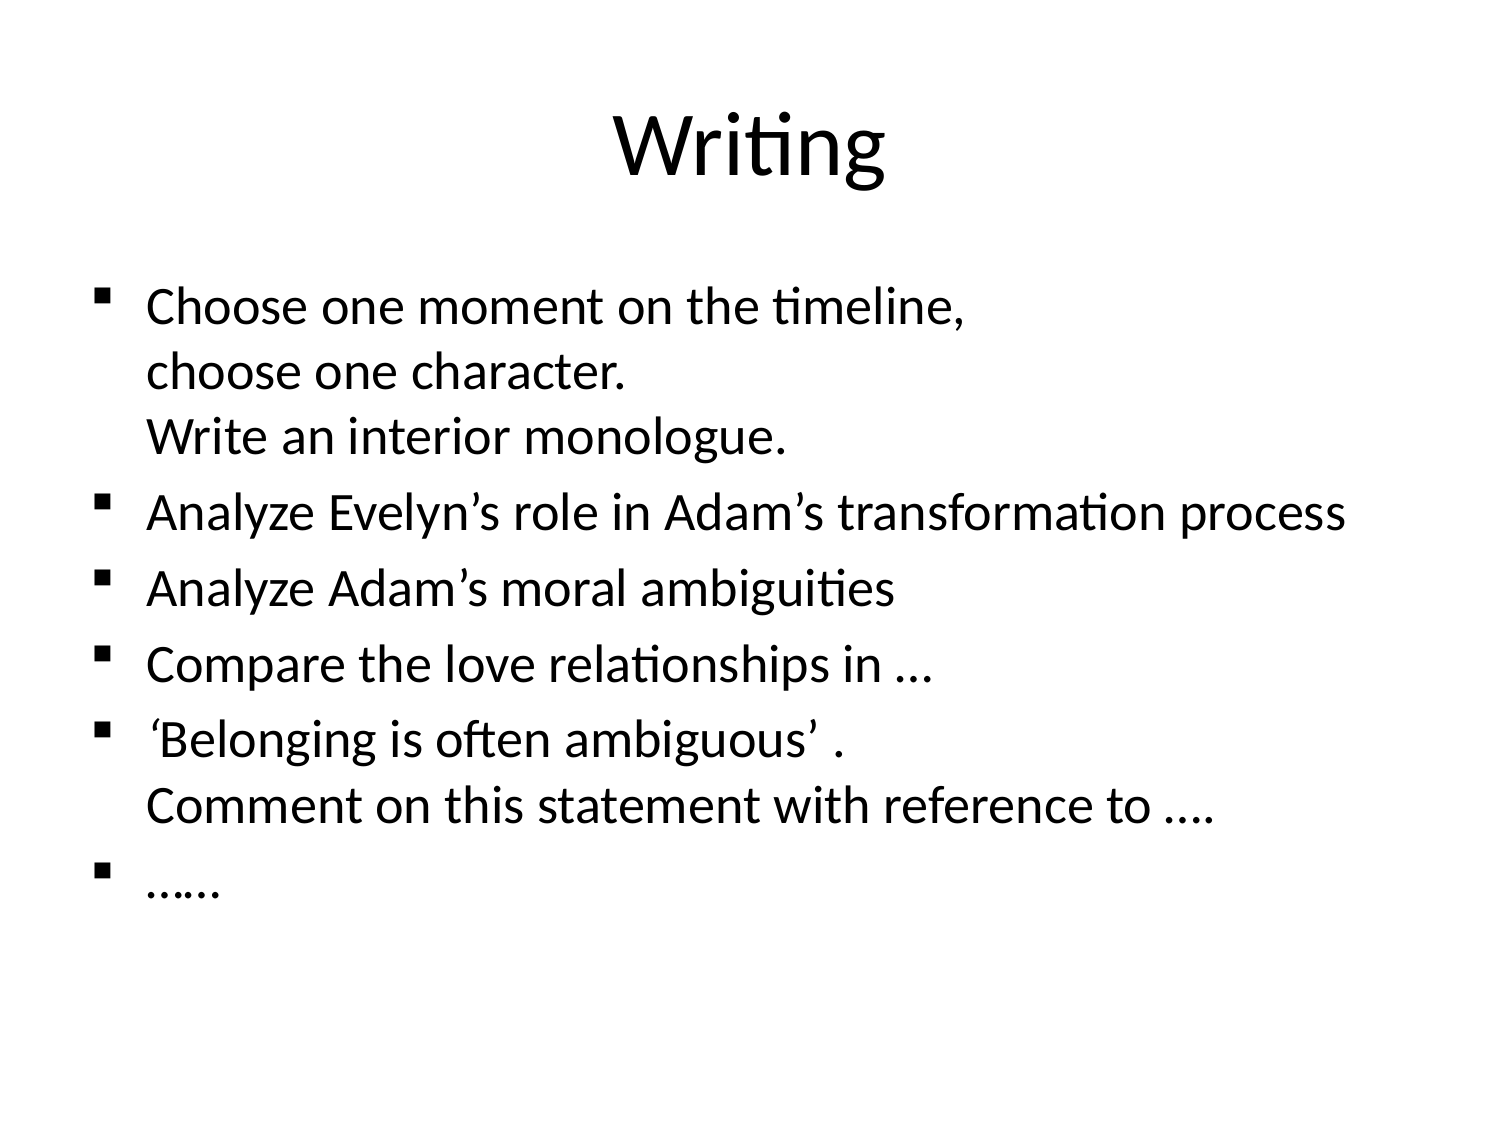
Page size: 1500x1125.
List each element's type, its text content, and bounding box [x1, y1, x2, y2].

title Writing [75, 45, 1425, 233]
list Choose one moment on the timeline, choose one character. Write an interior monologue. Analyze Evelyn’s role in Adam’s transformation process Analyze Adam’s moral ambiguities Compare the love relationships in … ‘Belonging is often ambiguous’ . Comment on this statement with reference to …. …… [75, 262, 1425, 1005]
